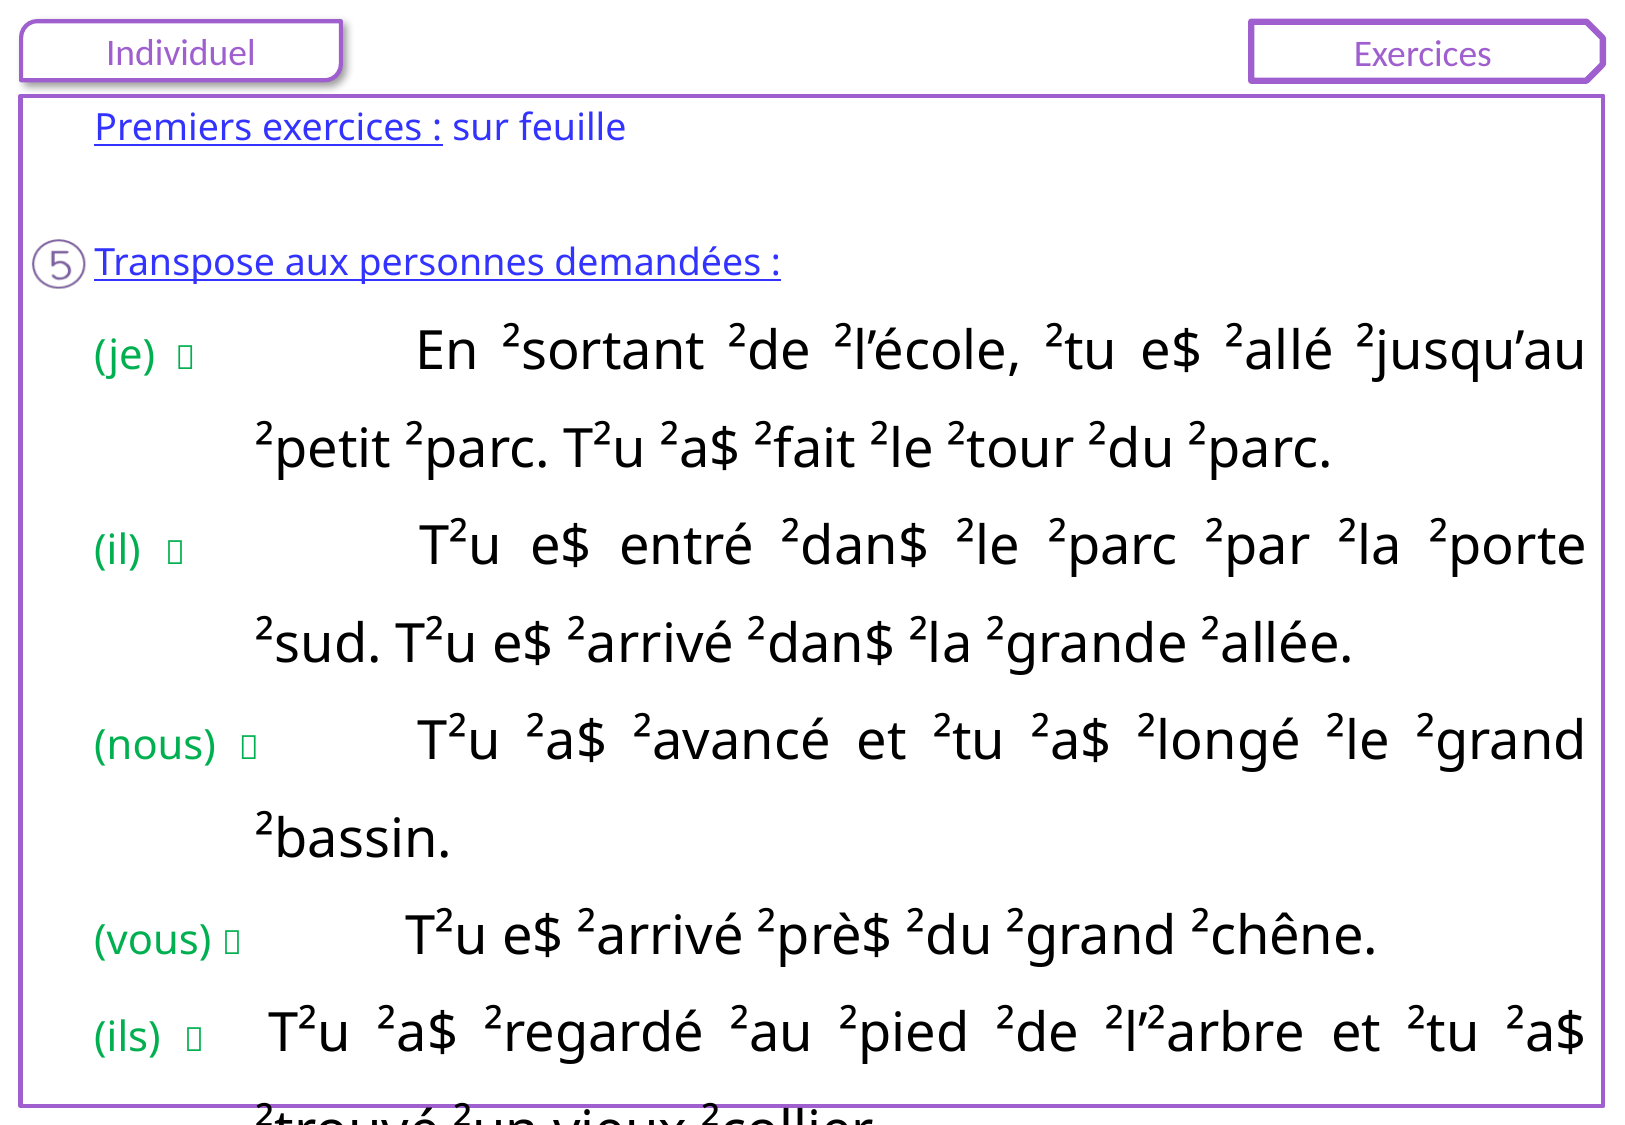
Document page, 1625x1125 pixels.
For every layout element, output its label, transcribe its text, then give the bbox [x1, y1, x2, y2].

picture [20, 230, 105, 328]
list Premiers exercices : sur feuille Transpose aux personnes demandées : (je)  En ²sortant ²de ²l’école, ²tu e$ ²allé ²jusqu’au ²petit ²parc. T²u ²a$ ²fait ²le ²tour ²du ²parc. (il)  T²u e$ entré ²dan$ ²le ²parc ²par ²la ²porte ²sud. T²u e$ ²arrivé ²dan$ ²la ²grande ²allée. (nous)  T²u ²a$ ²avancé et ²tu ²a$ ²longé ²le ²grand ²bassin. (vous)  T²u e$ ²arrivé ²prè$ ²du ²grand ²chêne. (ils)  T²u ²a$ ²regardé ²au ²pied ²de ²l’²arbre et ²tu ²a$ ²trouvé ²un vieux ²collier. [18, 94, 1605, 1108]
